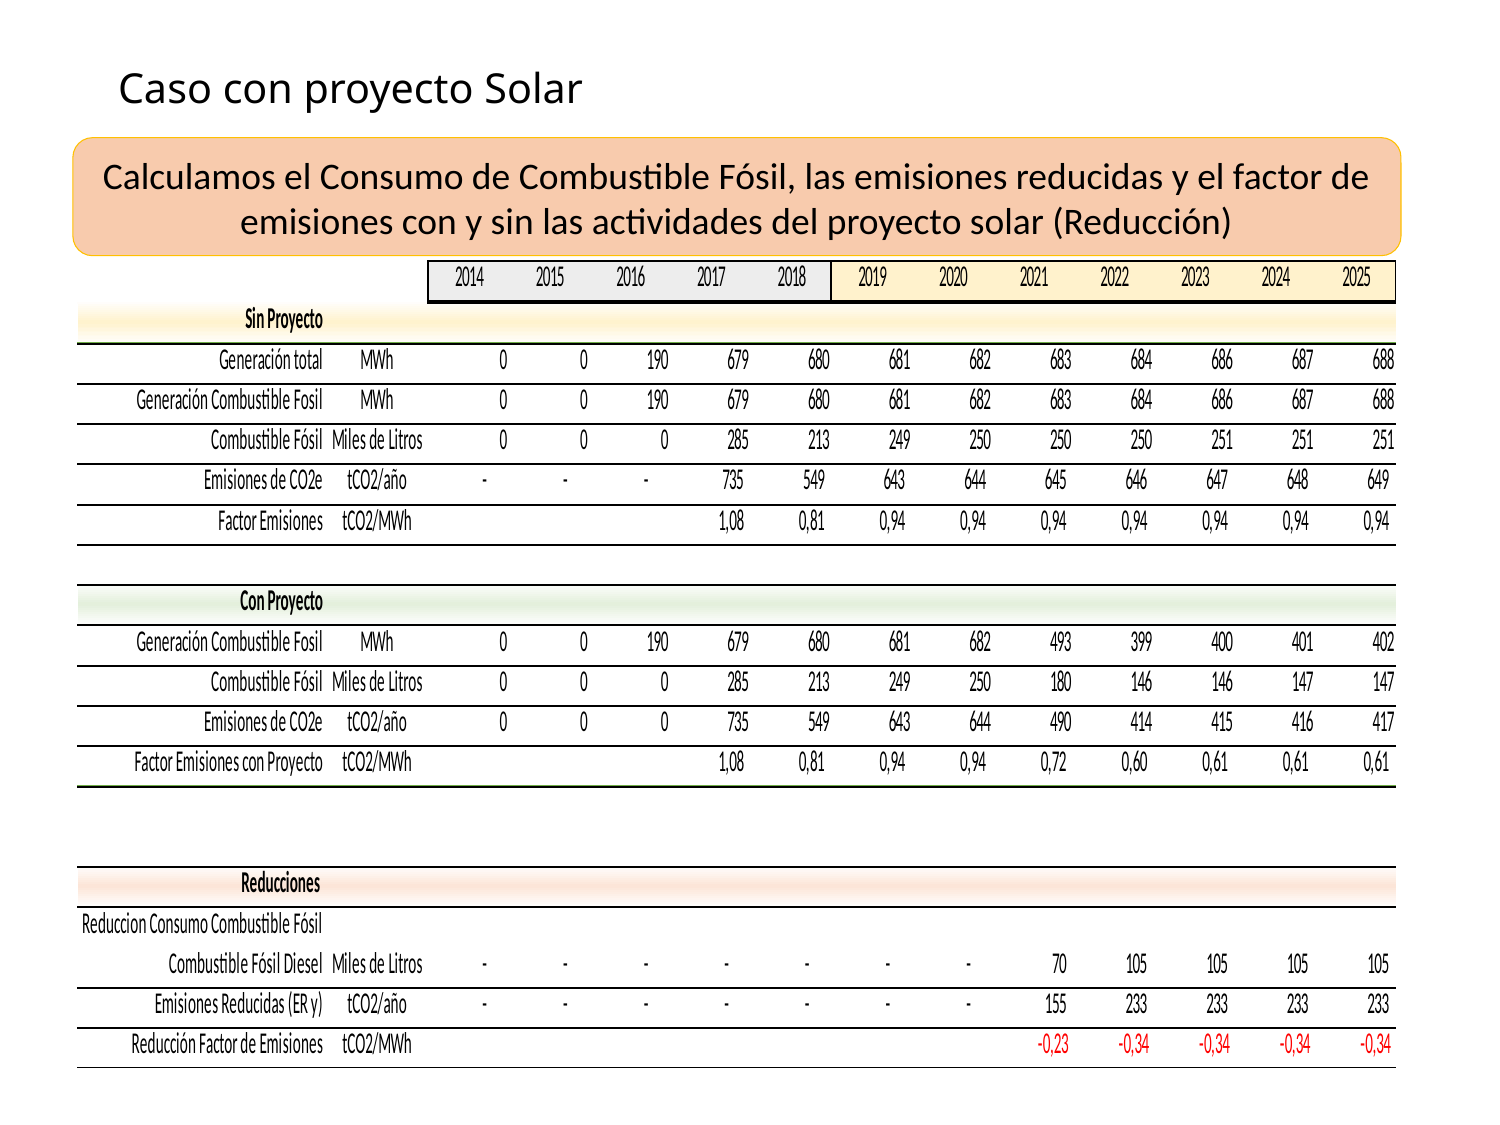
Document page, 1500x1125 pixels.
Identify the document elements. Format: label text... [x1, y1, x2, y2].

title Caso con proyecto Solar [103, 59, 1397, 120]
text_box Calculamos el Consumo de Combustible Fósil, las emisiones reducidas y el factor de emisiones con y sin las actividades del proyecto solar (Reducción) [72, 137, 1402, 257]
picture [77, 259, 1397, 1070]
